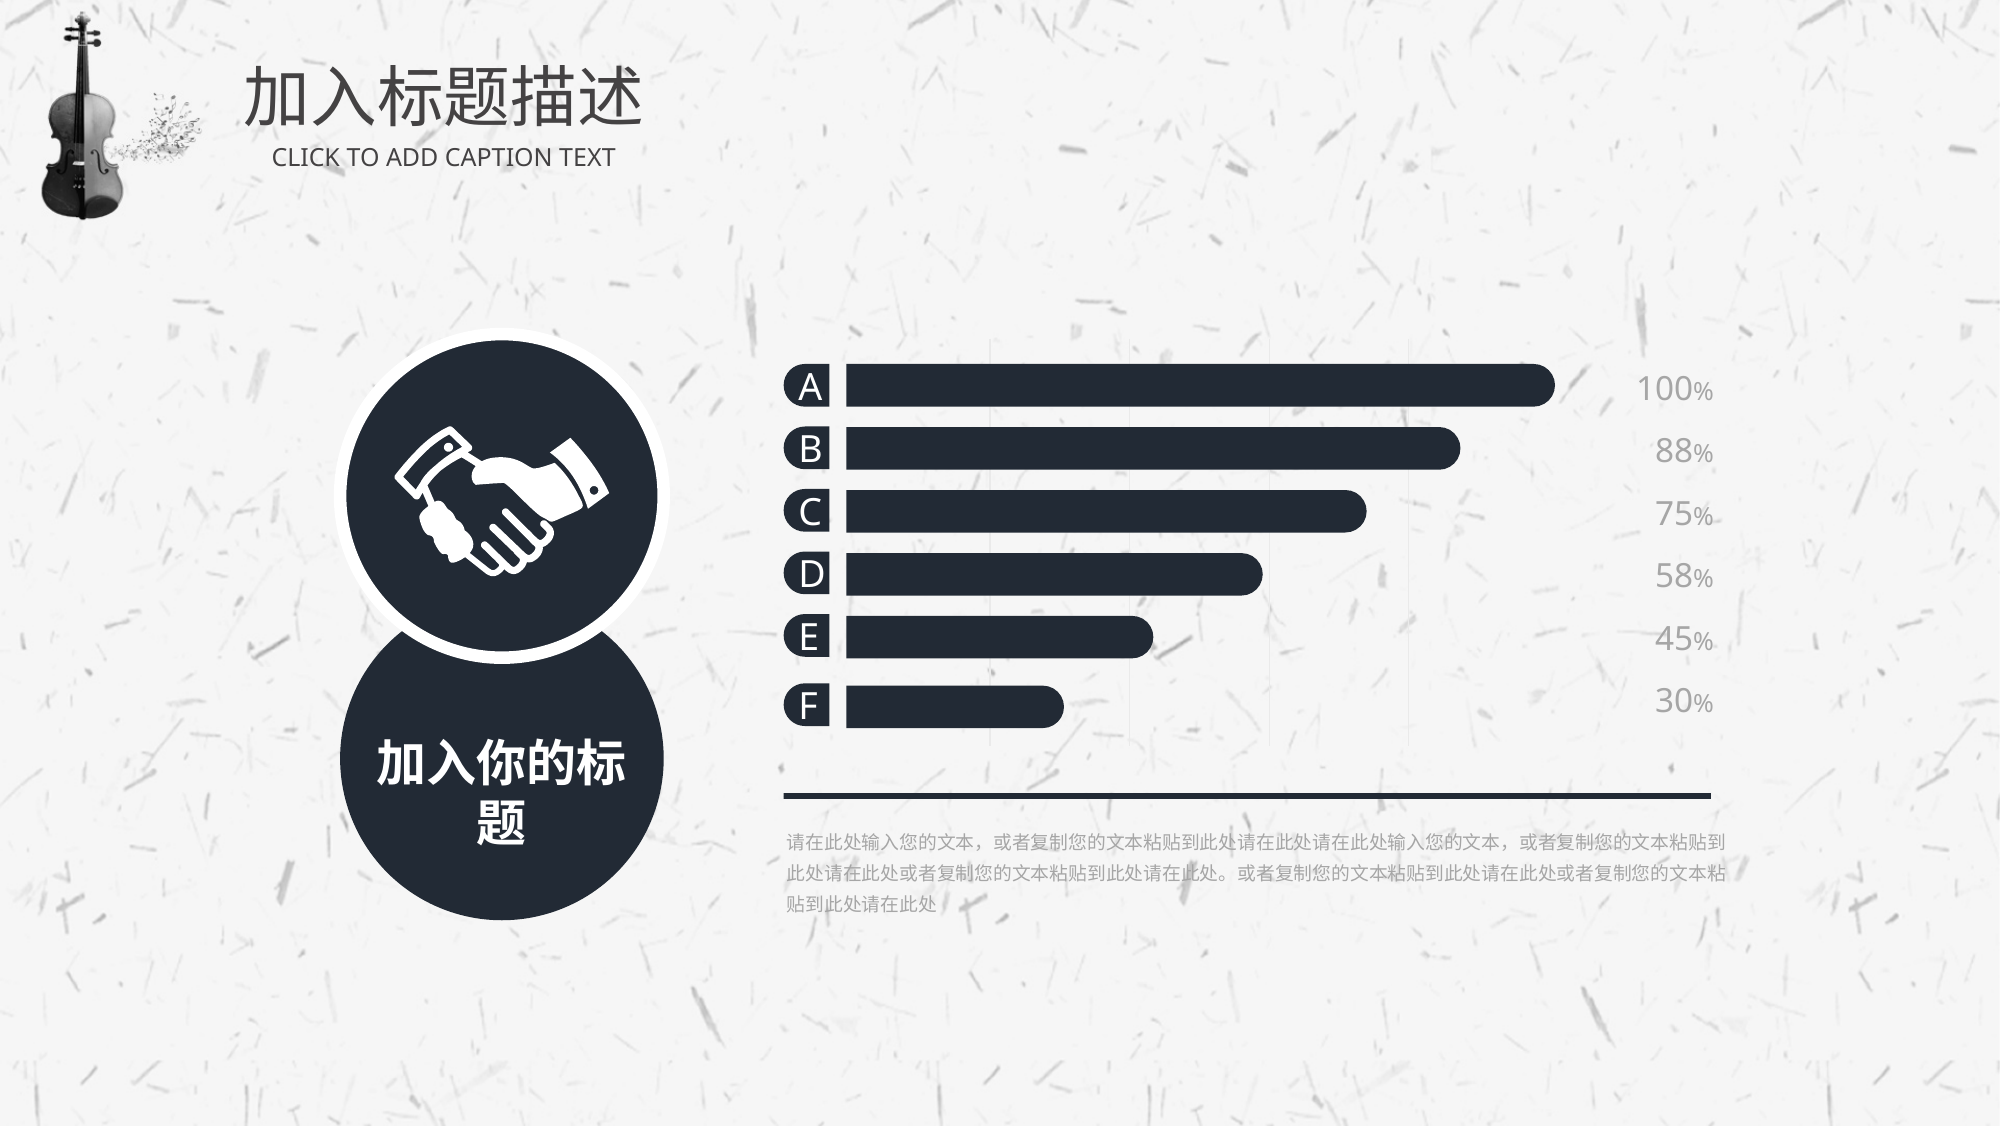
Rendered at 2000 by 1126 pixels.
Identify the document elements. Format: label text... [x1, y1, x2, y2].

picture [0, 0, 2000, 1126]
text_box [783, 481, 1729, 543]
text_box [176, 54, 711, 172]
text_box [783, 606, 1729, 668]
text_box 请在此处输入您的文本，或者复制您的文本粘贴到此处请在此处请在此处输入您的文本，或者复制您的文本粘贴到此处请在此处或者复制您的文本粘贴到此处请在此处。或者复制您的文本粘贴到此处请在此处或者复制您的文本粘贴到此处请在此处 [775, 816, 1748, 922]
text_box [783, 419, 1729, 480]
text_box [783, 356, 1729, 418]
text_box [340, 334, 664, 921]
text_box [783, 669, 1729, 730]
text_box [783, 544, 1729, 605]
